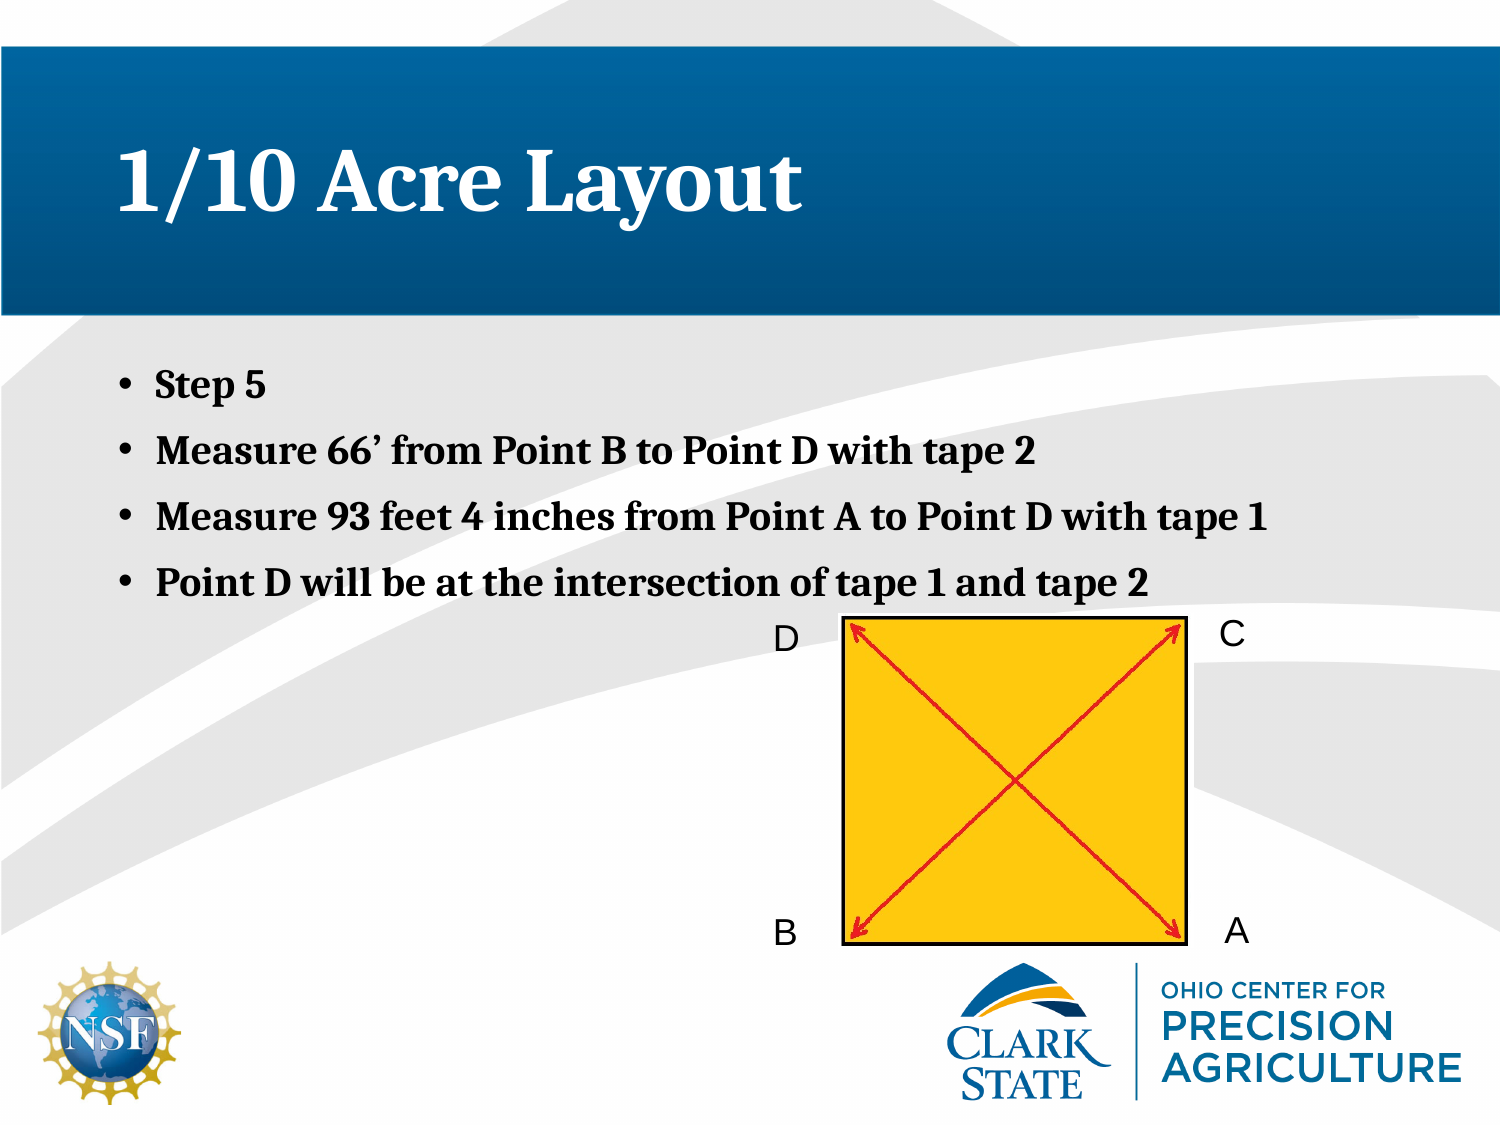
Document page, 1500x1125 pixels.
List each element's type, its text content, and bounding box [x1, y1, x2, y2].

list Step 5 Measure 66’ from Point B to Point D with tape 2 Measure 93 feet 4 inches from Point A to Point D with tape 1 Point D will be at the intersection of tape 1 and tape 2 [103, 355, 1397, 614]
text_box B [758, 900, 813, 960]
text_box A [1209, 898, 1265, 959]
text_box C [1204, 601, 1261, 662]
picture [0, 0, 1500, 1125]
title 1/10 Acre Layout [103, 50, 1397, 313]
text_box D [758, 606, 815, 667]
picture [4, 49, 1500, 313]
